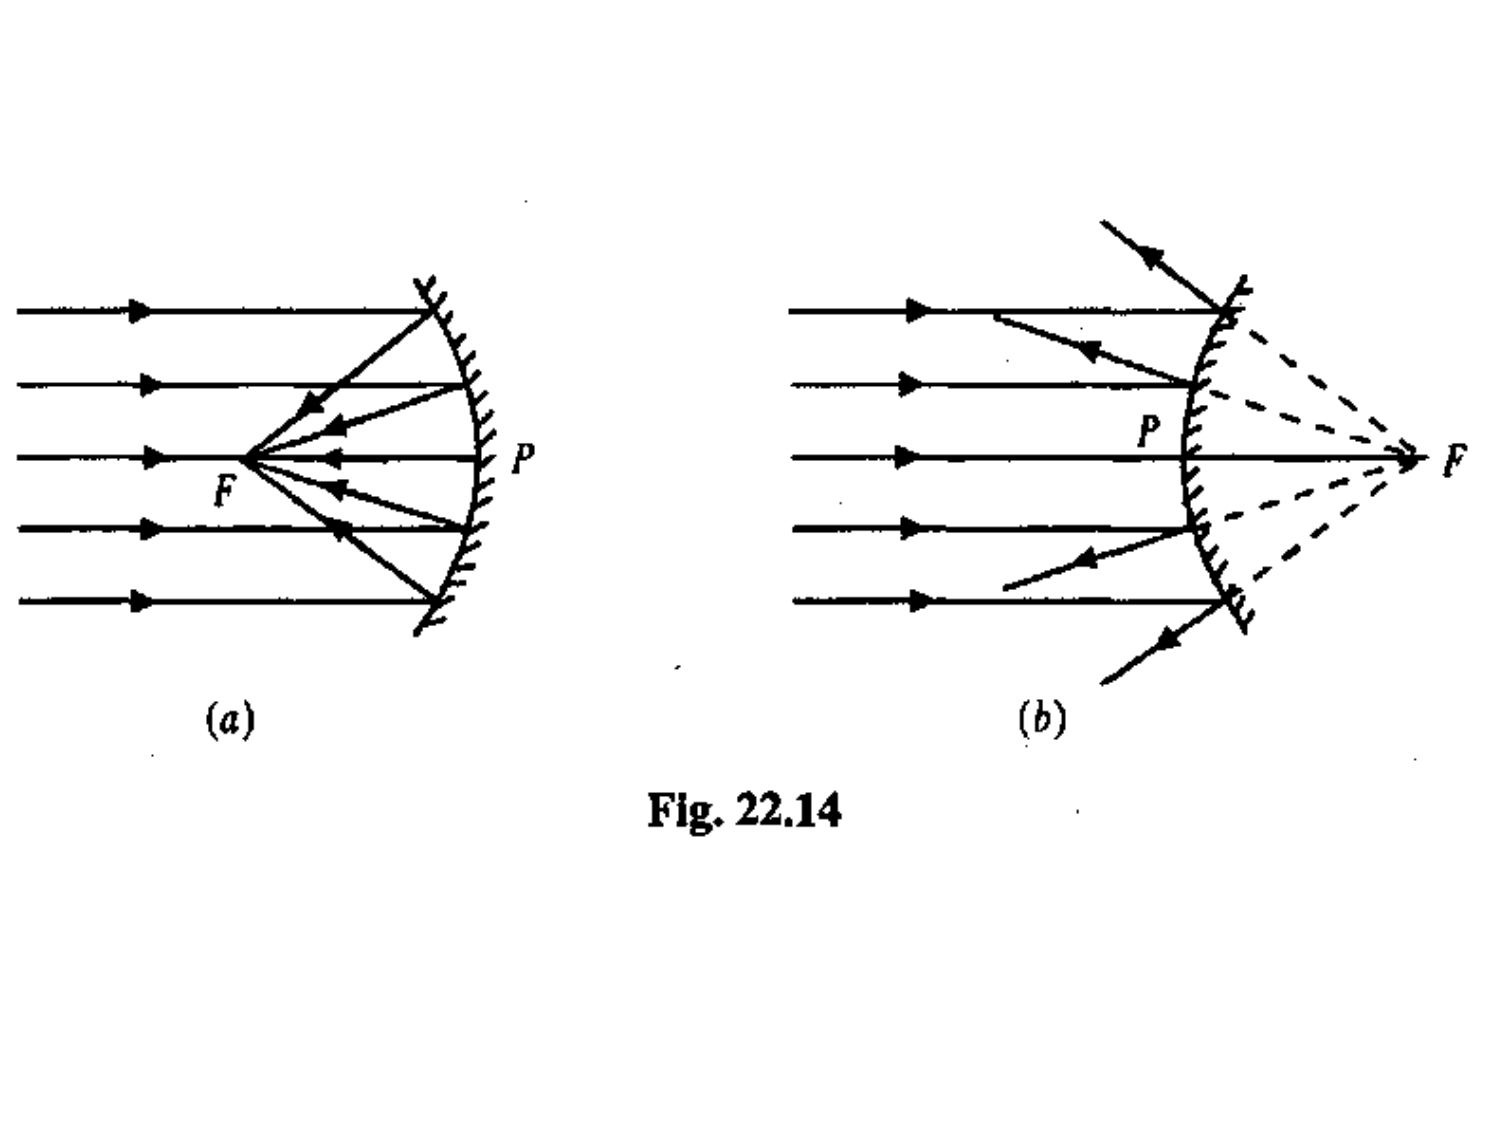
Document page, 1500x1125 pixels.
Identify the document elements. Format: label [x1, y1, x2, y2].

picture [6, 199, 1500, 851]
